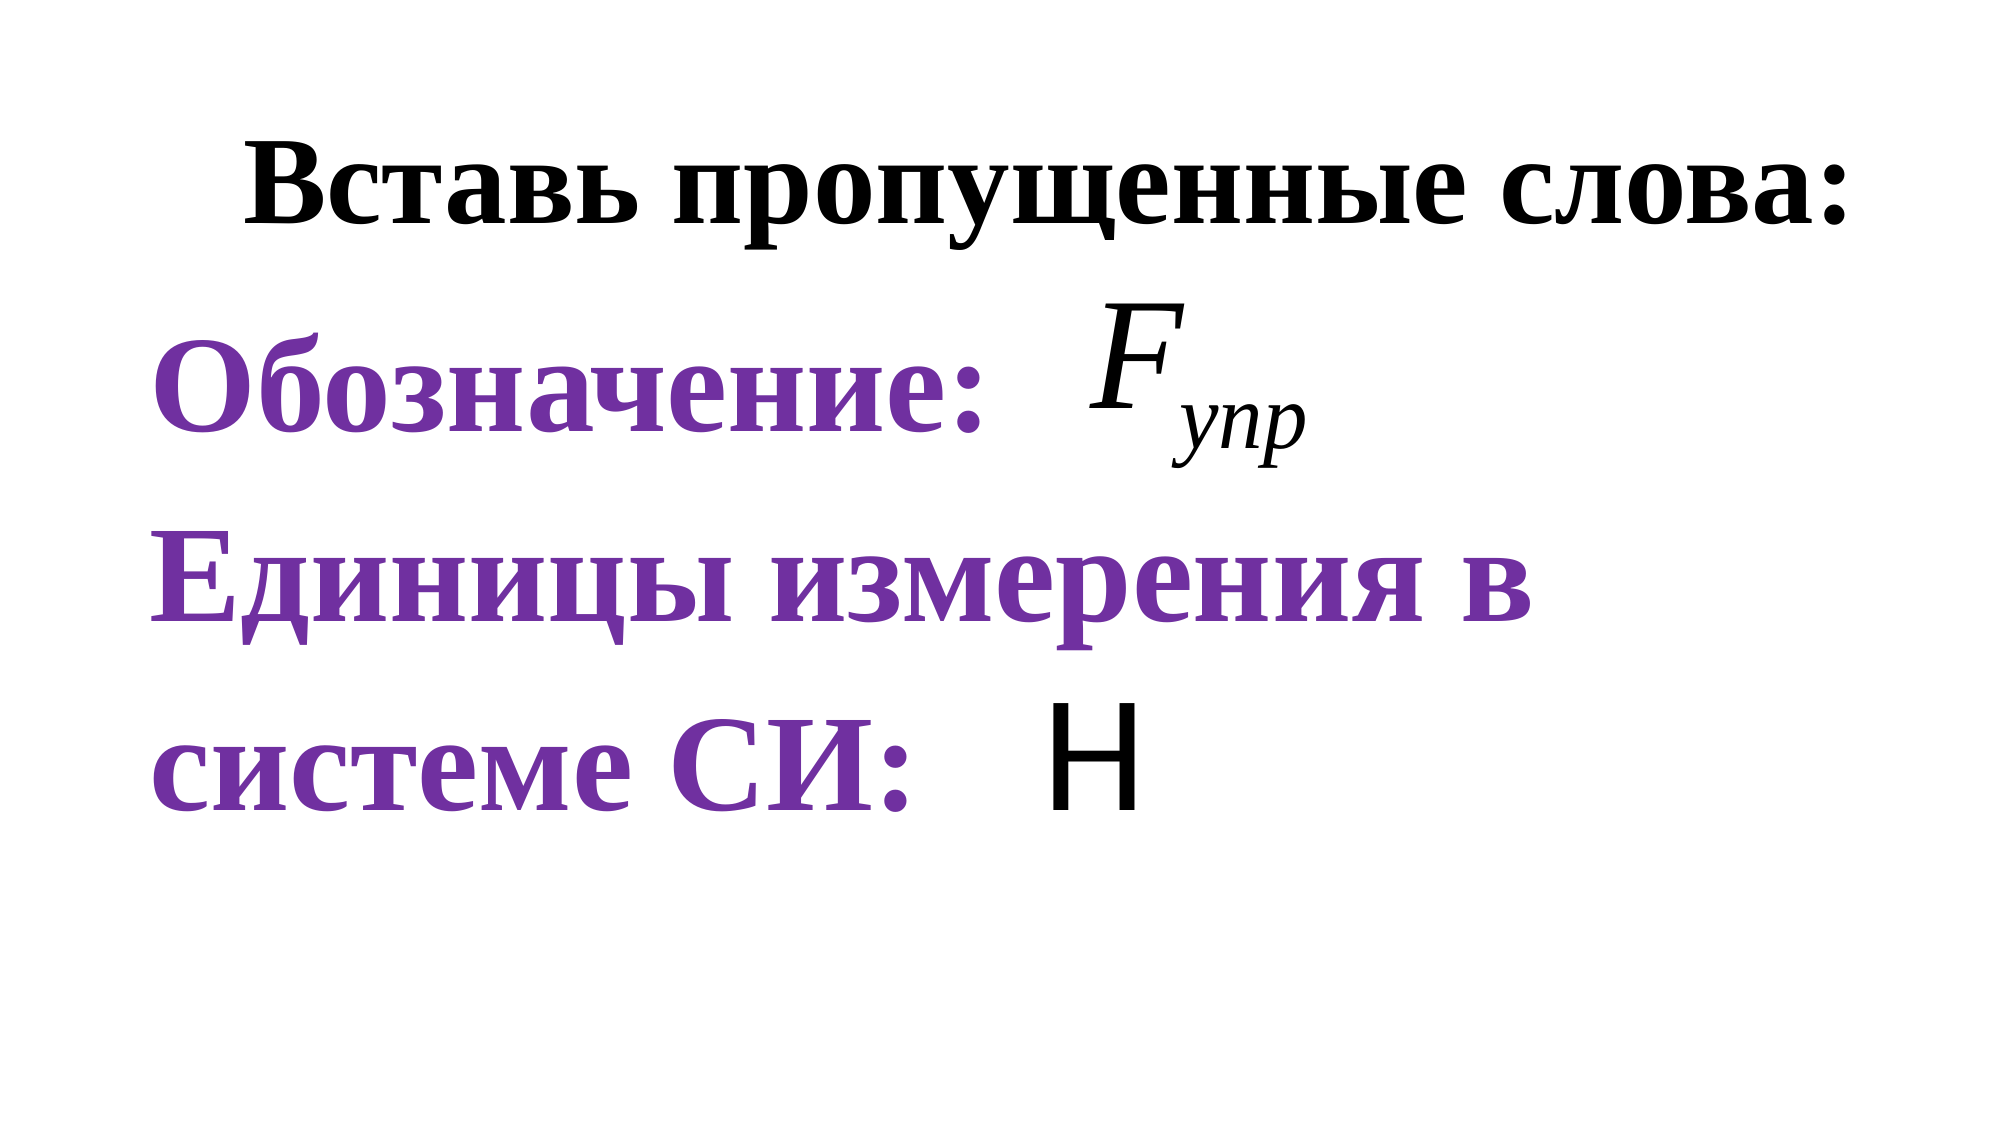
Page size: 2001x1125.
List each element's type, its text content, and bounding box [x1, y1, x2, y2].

text_box Н [1028, 636, 1343, 852]
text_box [1062, 248, 1343, 502]
text_box Вставь пропущенные слова: Обозначение: Единицы измерения в системе СИ: [134, 68, 1966, 846]
